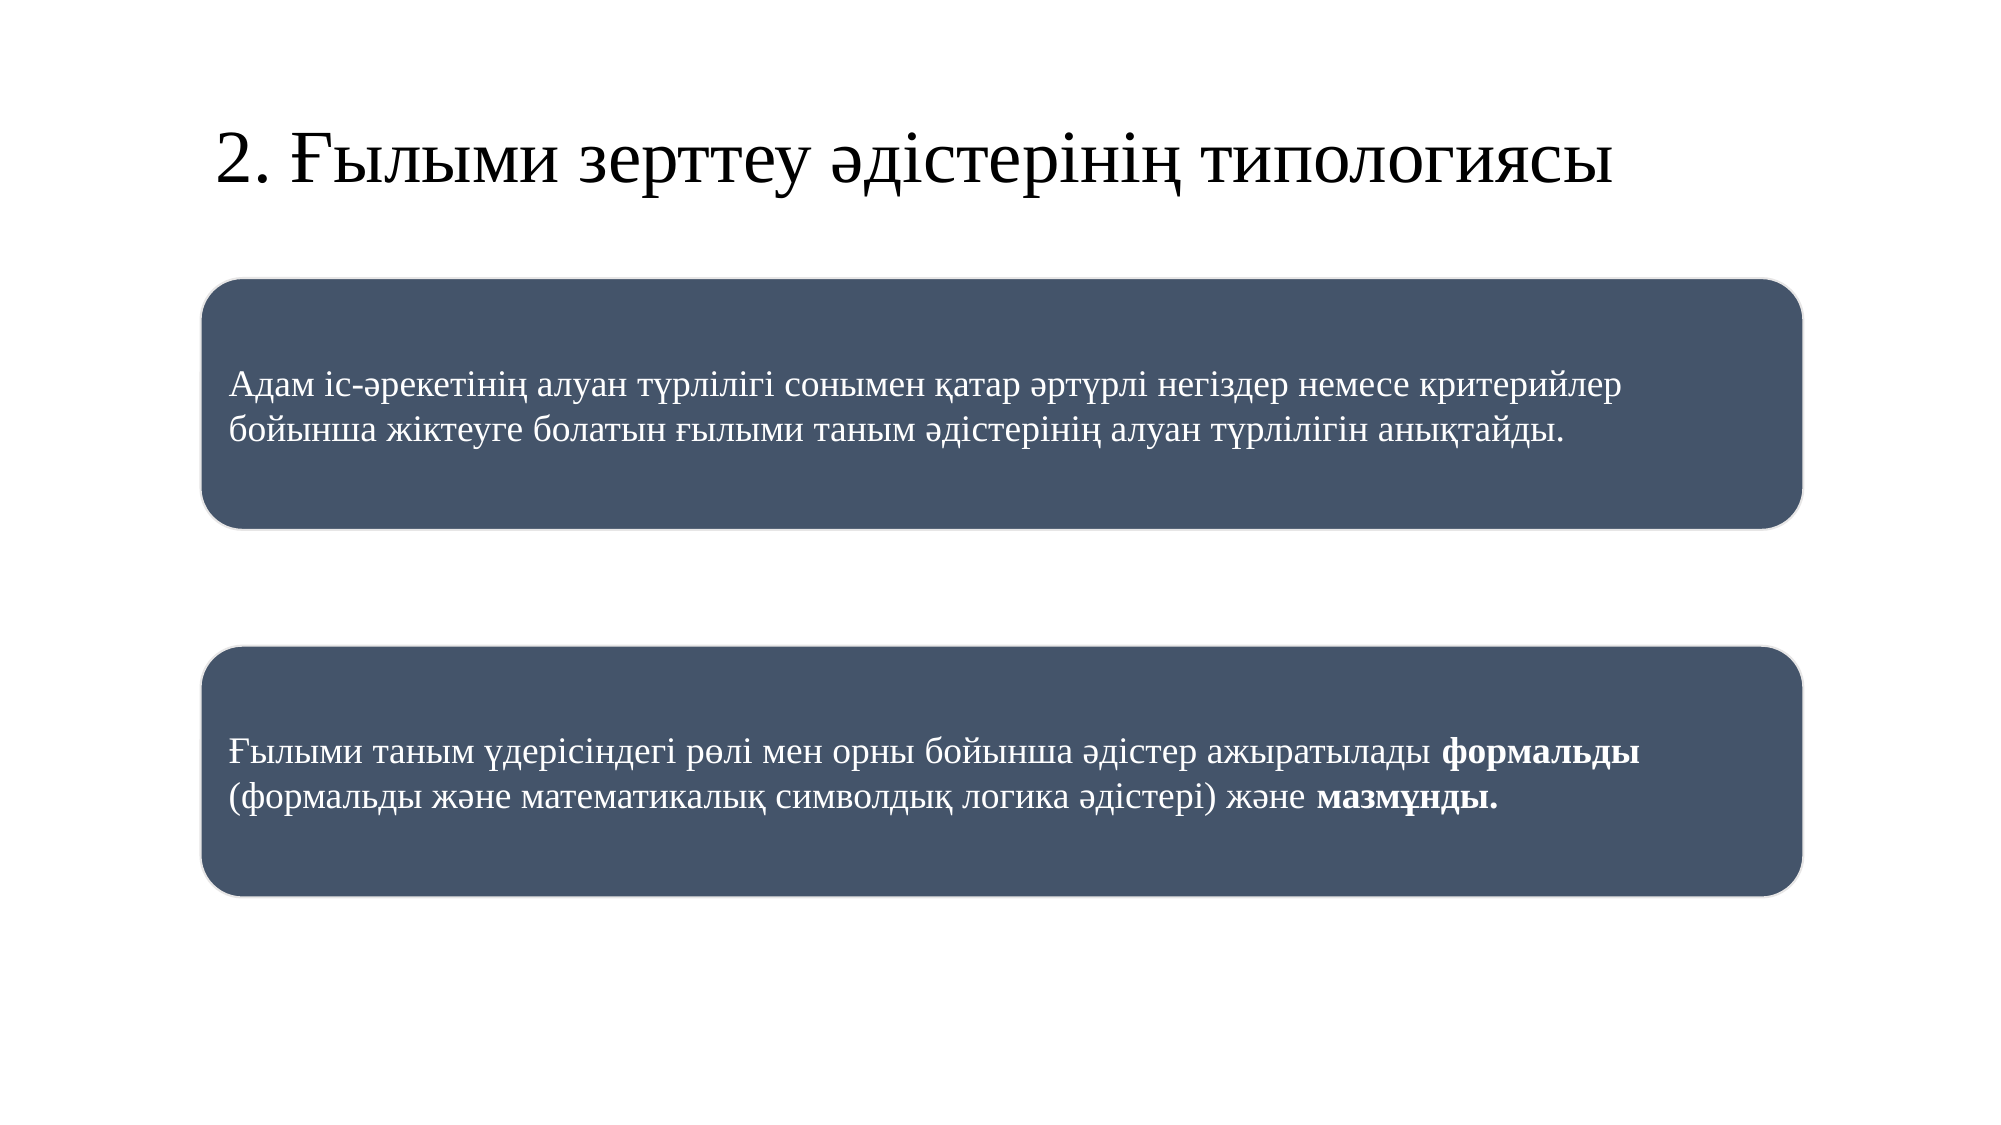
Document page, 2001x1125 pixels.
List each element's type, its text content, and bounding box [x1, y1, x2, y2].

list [200, 278, 1804, 1014]
title 2. Ғылыми зерттеу әдістерінің типологиясы [200, 69, 1704, 247]
